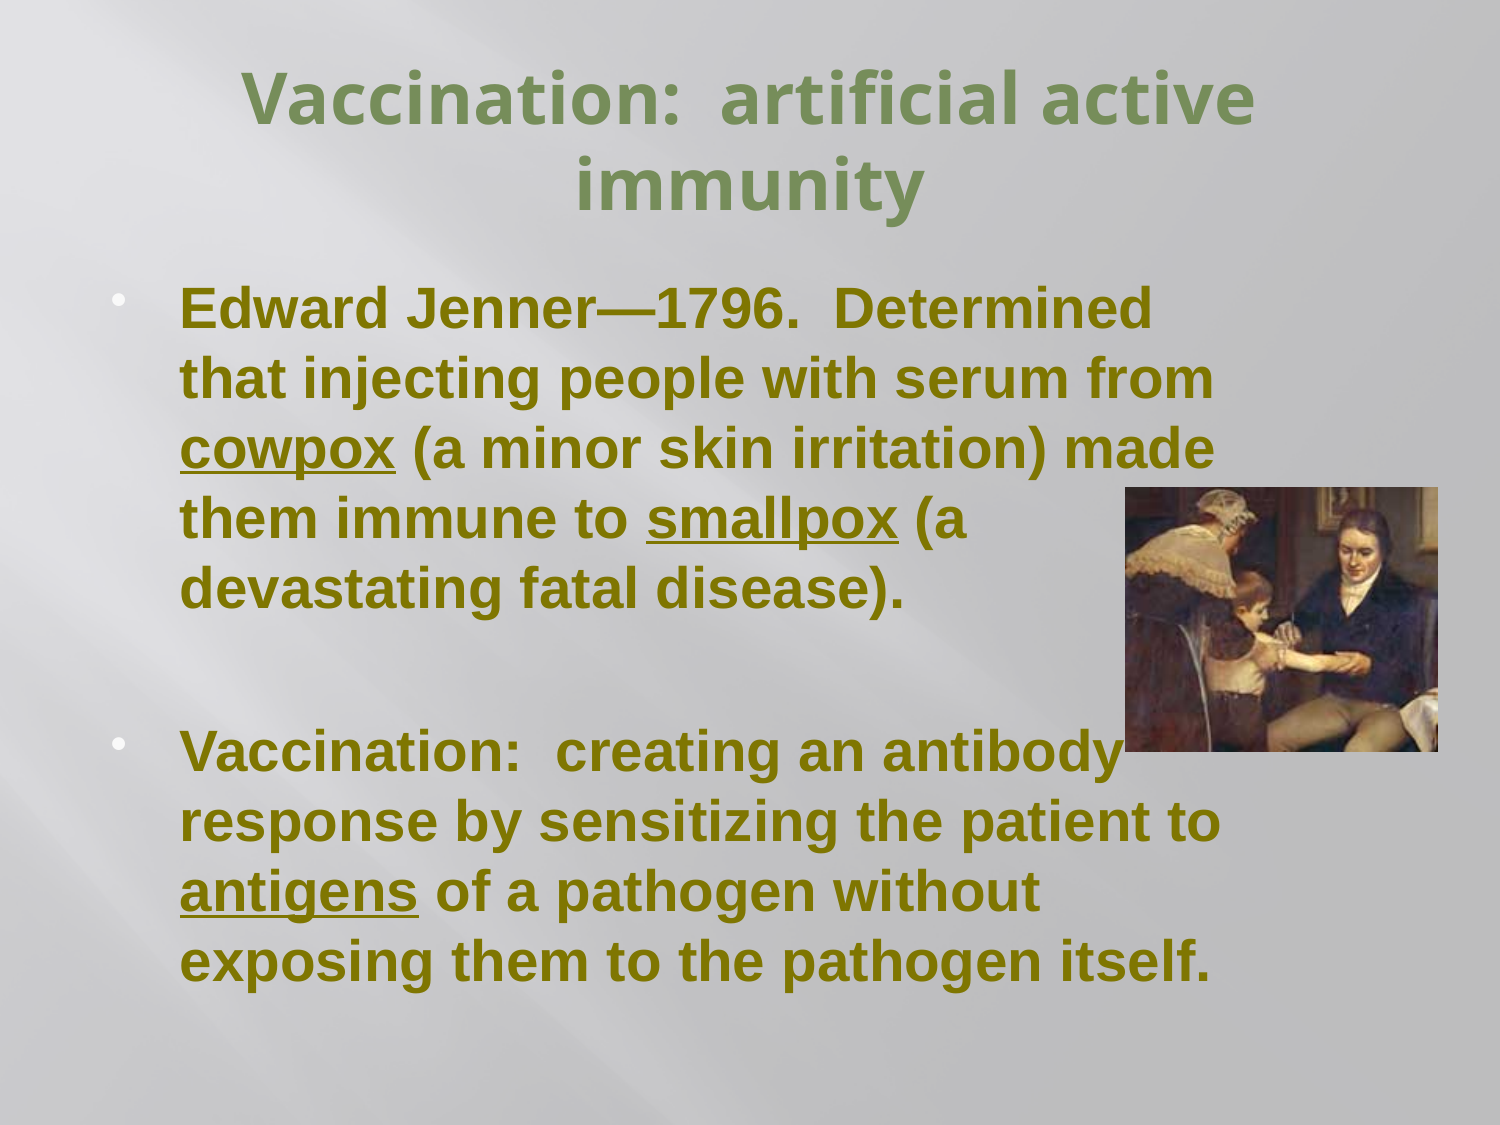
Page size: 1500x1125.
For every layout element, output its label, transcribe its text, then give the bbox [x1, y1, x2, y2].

picture [1124, 487, 1438, 752]
title Vaccination: artificial active immunity [75, 45, 1425, 233]
list Edward Jenner—1796. Determined that injecting people with serum from cowpox (a minor skin irritation) made them immune to smallpox (a devastating fatal disease). Vaccination: creating an antibody response by sensitizing the patient to antigens of a pathogen without exposing them to the pathogen itself. [75, 262, 1263, 1035]
